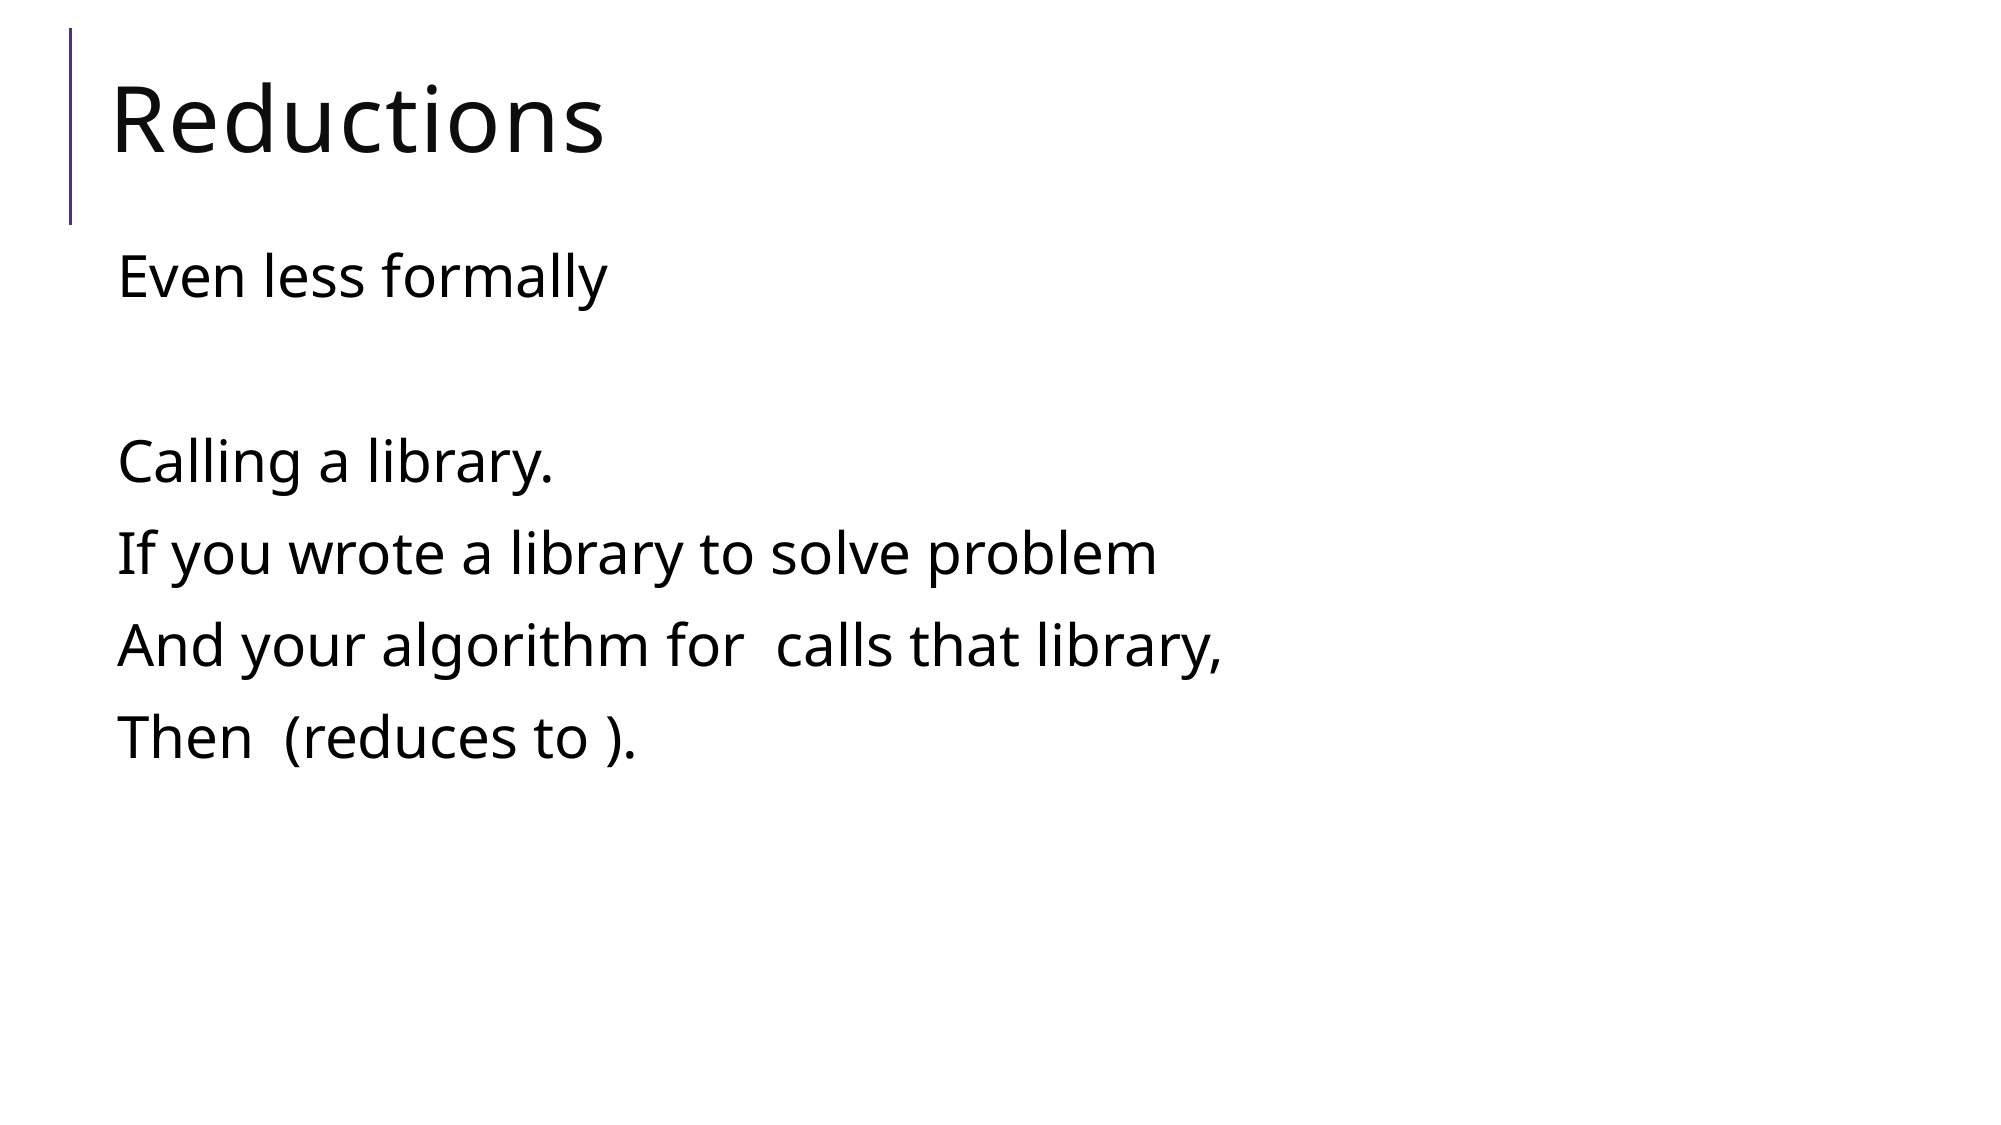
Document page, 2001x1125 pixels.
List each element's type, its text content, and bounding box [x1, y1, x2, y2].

title Reductions [94, 43, 1930, 210]
